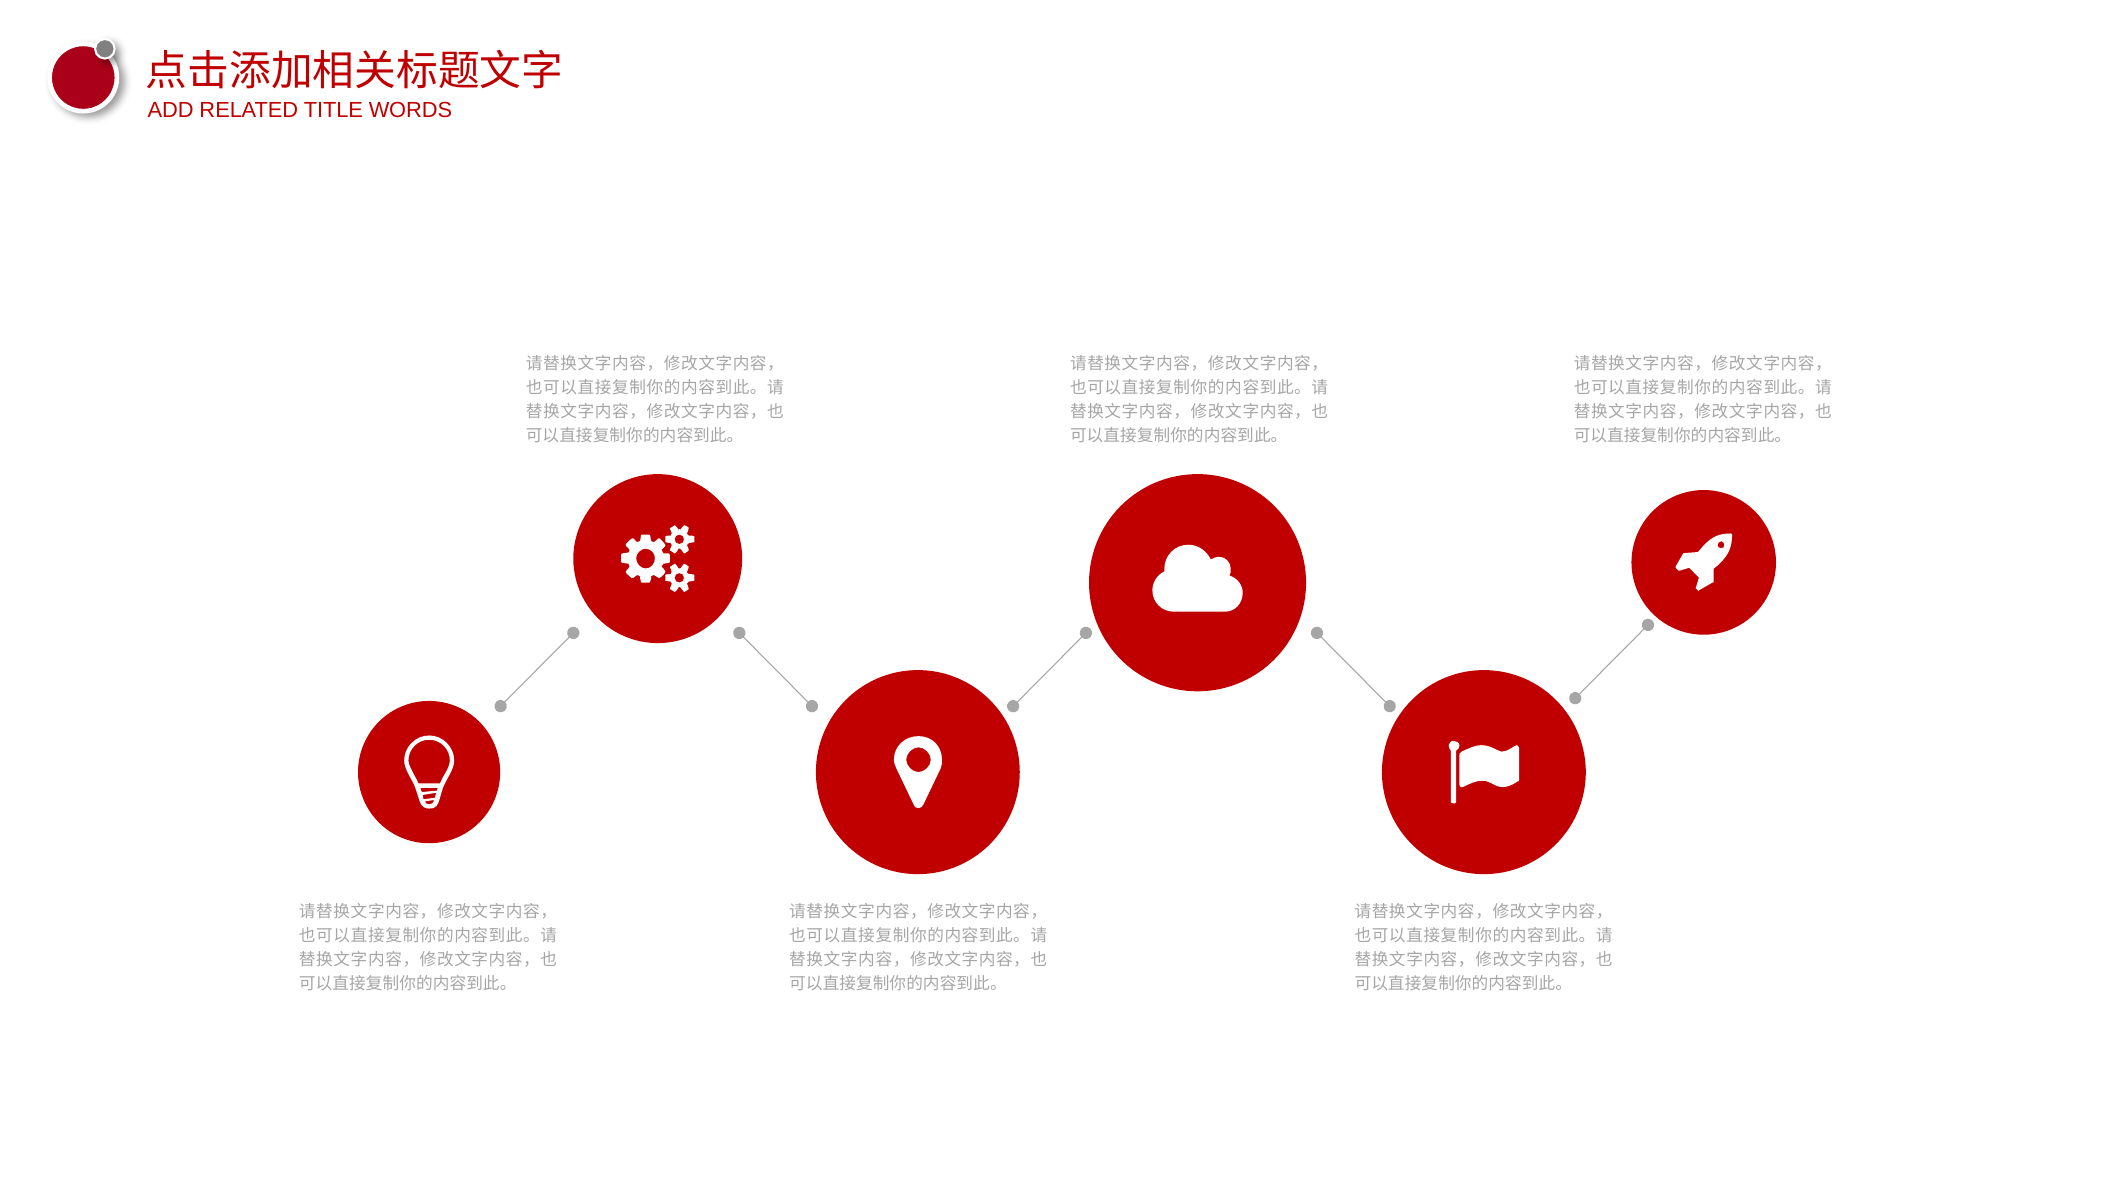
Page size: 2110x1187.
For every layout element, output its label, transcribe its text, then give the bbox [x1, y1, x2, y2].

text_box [573, 474, 743, 644]
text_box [1316, 633, 1391, 706]
text_box 请替换文字内容，修改文字内容，也可以直接复制你的内容到此。请替换文字内容，修改文字内容，也可以直接复制你的内容到此。 [525, 348, 785, 445]
text_box 请替换文字内容，修改文字内容，也可以直接复制你的内容到此。请替换文字内容，修改文字内容，也可以直接复制你的内容到此。 [298, 896, 558, 993]
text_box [1381, 670, 1586, 875]
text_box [738, 633, 813, 706]
text_box ADD RELATED TITLE WORDS [147, 96, 453, 123]
text_box 请替换文字内容，修改文字内容，也可以直接复制你的内容到此。请替换文字内容，修改文字内容，也可以直接复制你的内容到此。 [789, 896, 1048, 993]
text_box 请替换文字内容，修改文字内容，也可以直接复制你的内容到此。请替换文字内容，修改文字内容，也可以直接复制你的内容到此。 [1573, 348, 1833, 445]
text_box 点击添加相关标题文字 [145, 43, 564, 95]
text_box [815, 670, 1020, 875]
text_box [1012, 633, 1087, 706]
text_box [500, 633, 574, 706]
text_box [1631, 490, 1776, 635]
text_box 请替换文字内容，修改文字内容，也可以直接复制你的内容到此。请替换文字内容，修改文字内容，也可以直接复制你的内容到此。 [1354, 896, 1614, 993]
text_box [357, 700, 501, 844]
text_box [1089, 474, 1307, 692]
text_box [94, 37, 116, 60]
text_box [48, 42, 118, 113]
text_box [1574, 625, 1649, 698]
text_box 请替换文字内容，修改文字内容，也可以直接复制你的内容到此。请替换文字内容，修改文字内容，也可以直接复制你的内容到此。 [1069, 348, 1329, 445]
